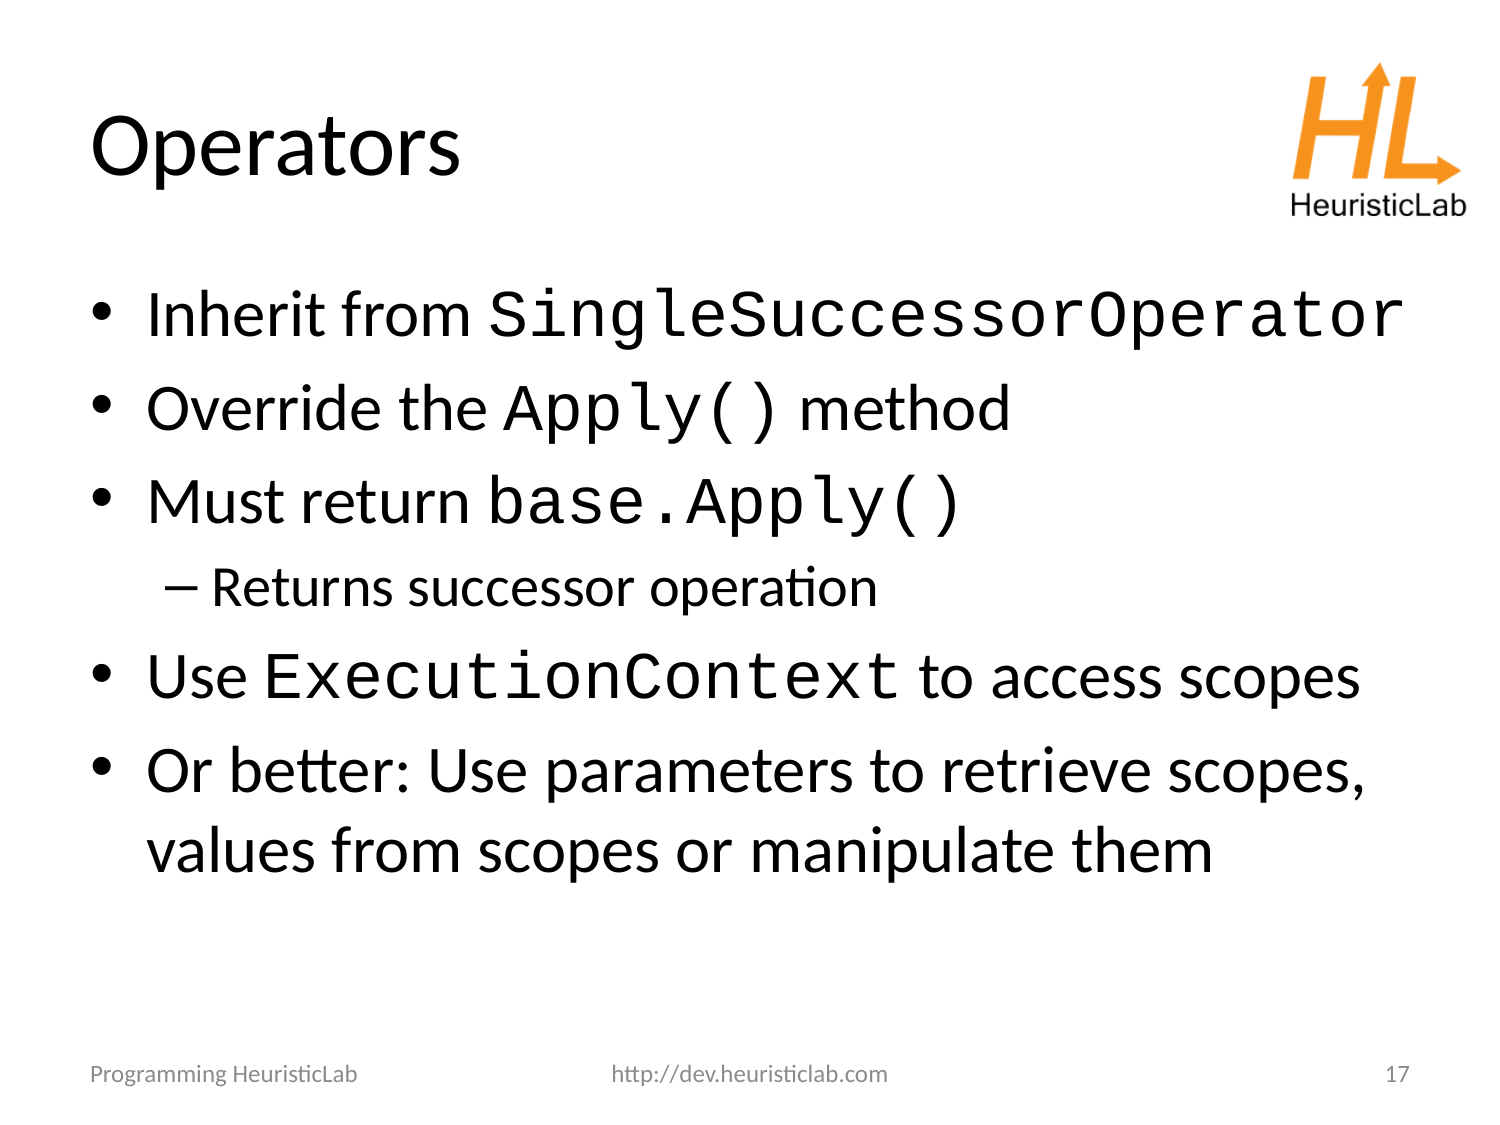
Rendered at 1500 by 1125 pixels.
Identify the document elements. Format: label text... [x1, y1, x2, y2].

list Inherit from SingleSuccessorOperator Override the Apply() method Must return base.Apply() Returns successor operation Use ExecutionContext to access scopes Or better: Use parameters to retrieve scopes, values from scopes or manipulate them [75, 262, 1425, 1005]
picture [1281, 27, 1474, 244]
title Operators [75, 45, 1282, 233]
slide_number 17 [1074, 1042, 1425, 1103]
slide_number Programming HeuristicLab [75, 1042, 425, 1103]
footer http://dev.heuristiclab.com [512, 1042, 988, 1103]
